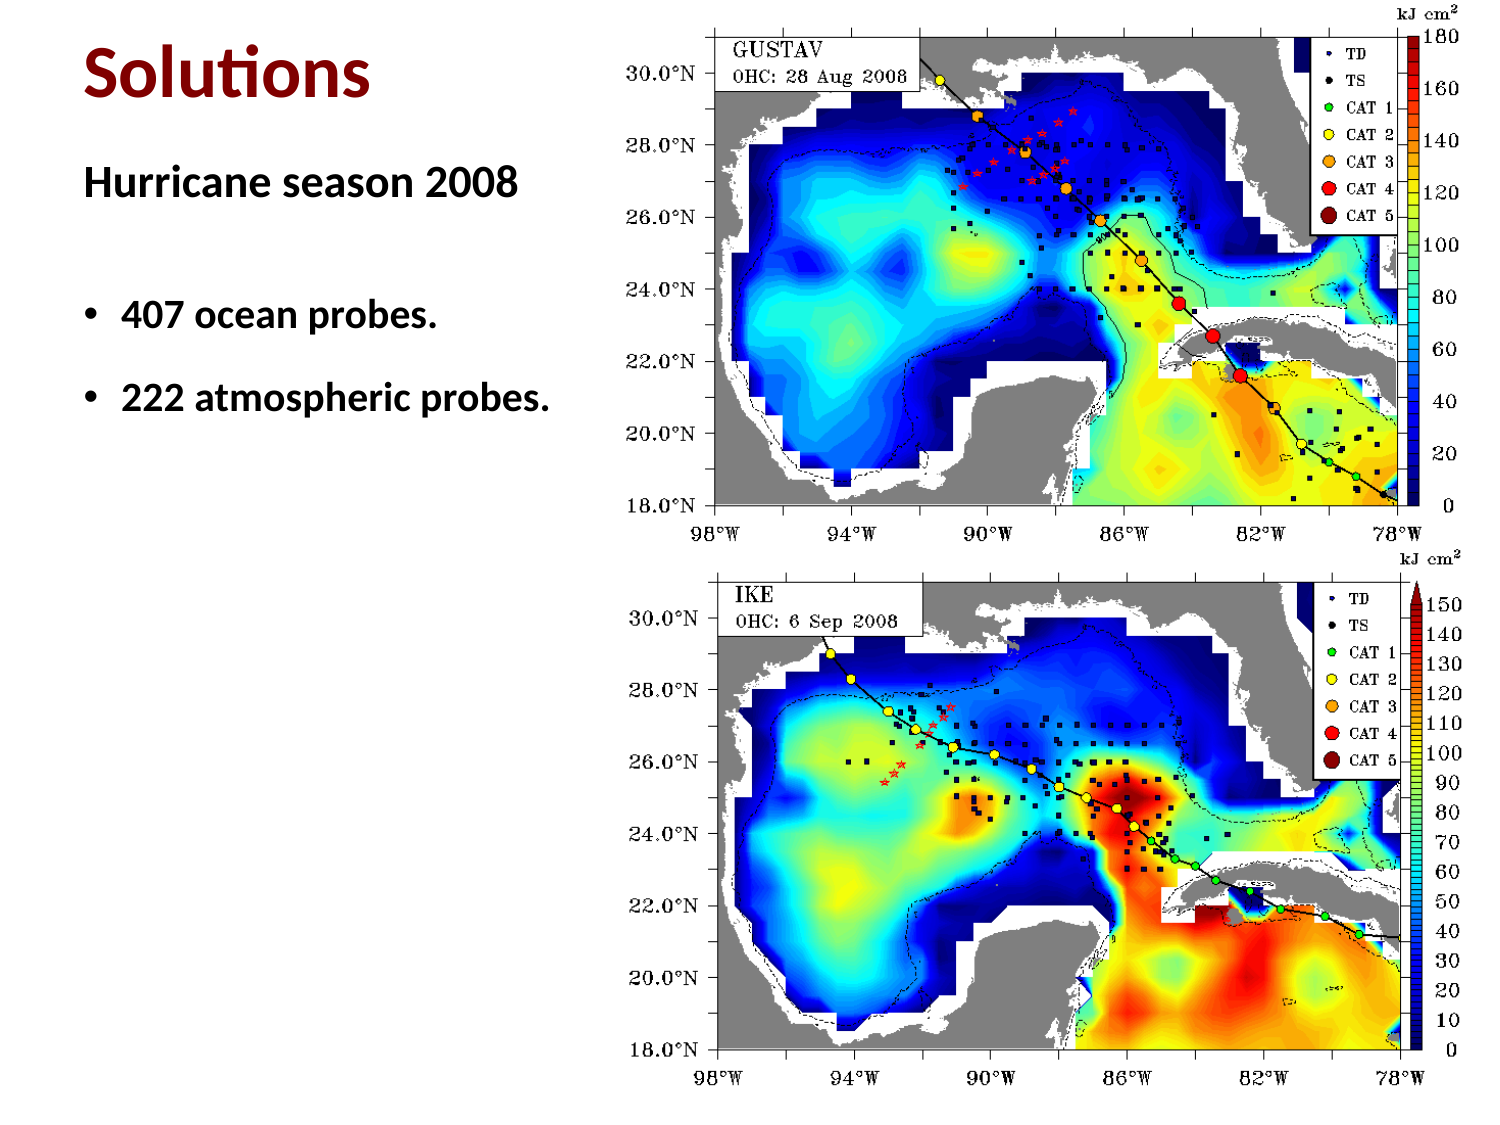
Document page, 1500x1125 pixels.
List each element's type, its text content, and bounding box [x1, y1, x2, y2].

text_box Hurricane season 2008 [82, 127, 560, 231]
title Solutions [81, 8, 467, 128]
picture [601, 0, 1497, 1125]
text_box 407 ocean probes. 222 atmospheric probes. [68, 285, 594, 466]
